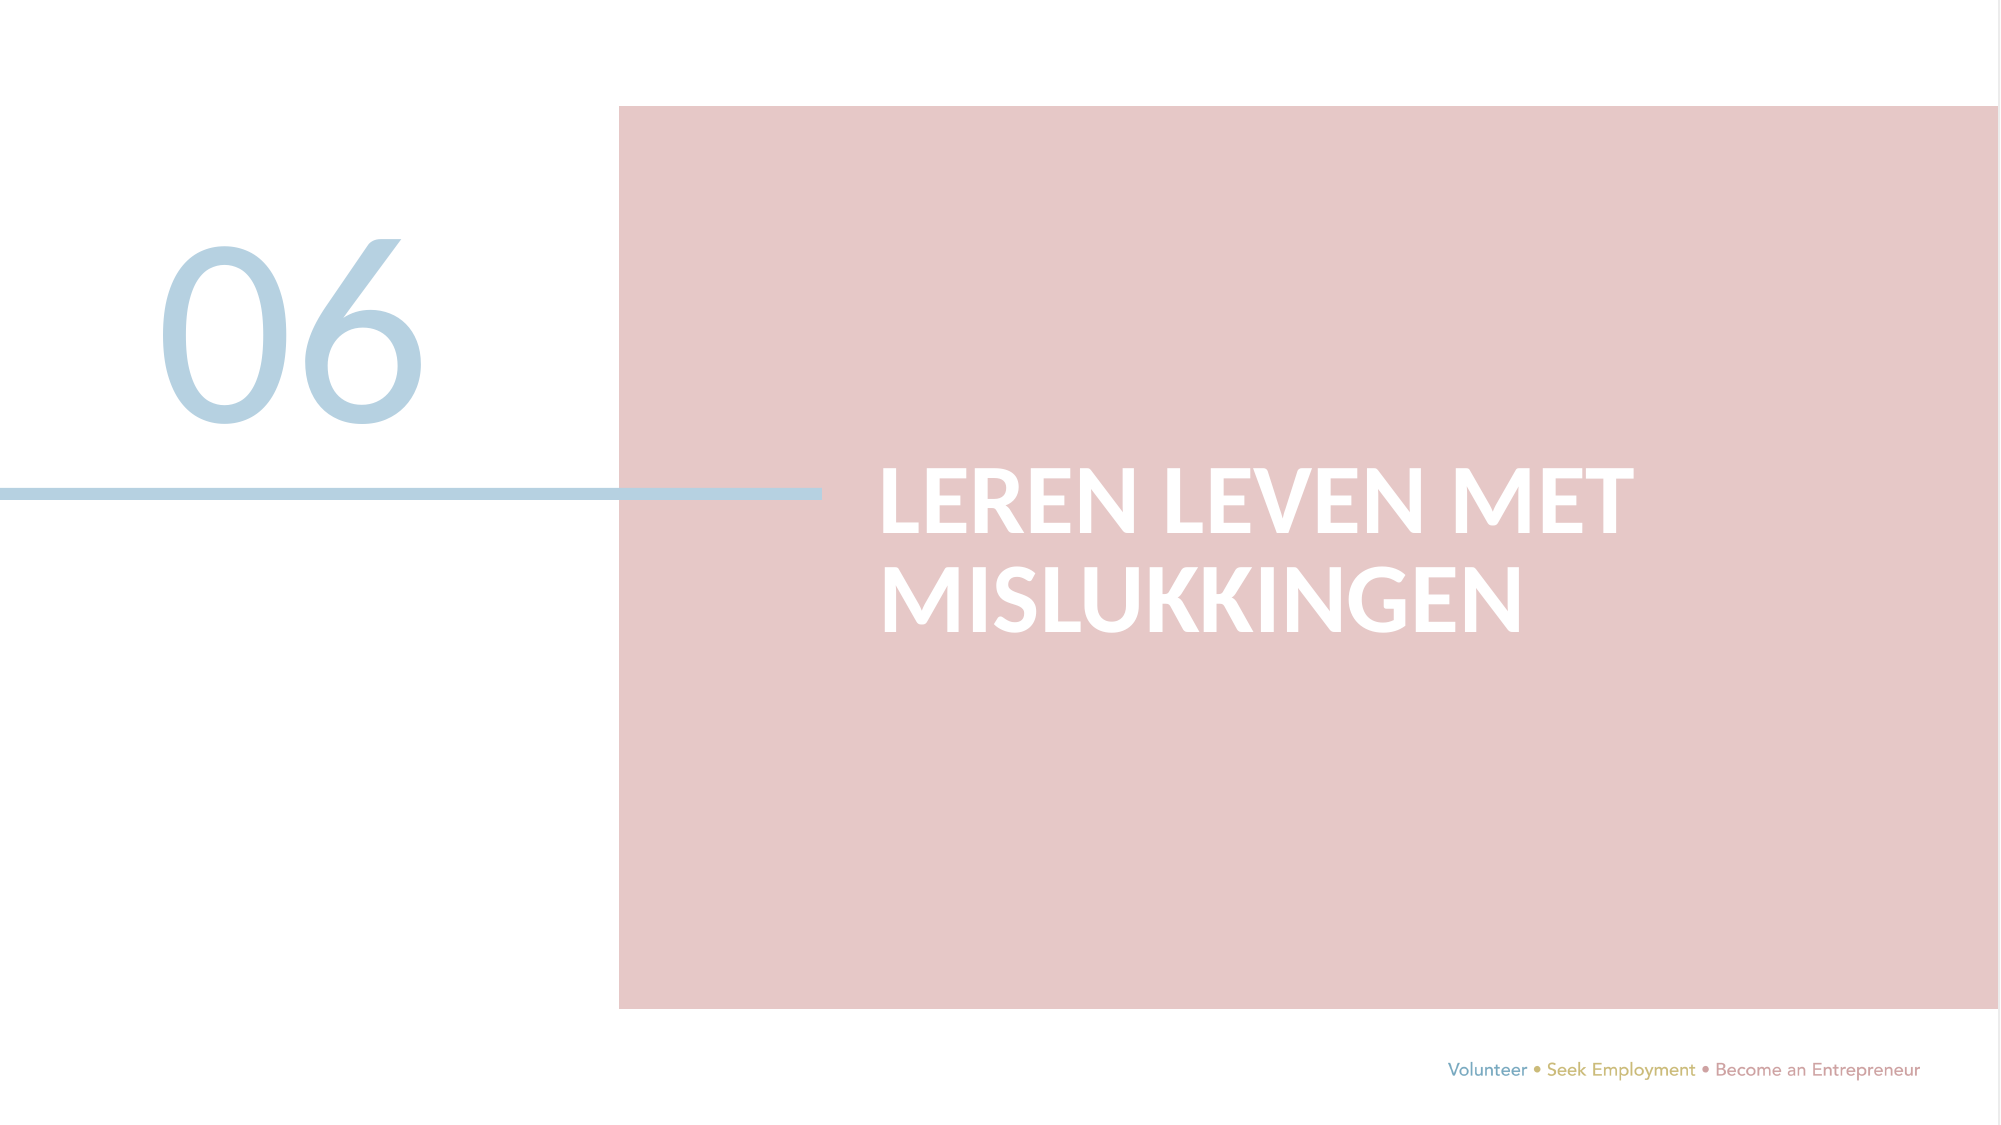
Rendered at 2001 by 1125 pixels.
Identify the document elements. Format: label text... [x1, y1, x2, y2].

list 06 [141, 180, 481, 277]
picture [1418, 1046, 1971, 1103]
list LEREN LEVEN MET MISLUKKINGEN [864, 446, 1928, 816]
